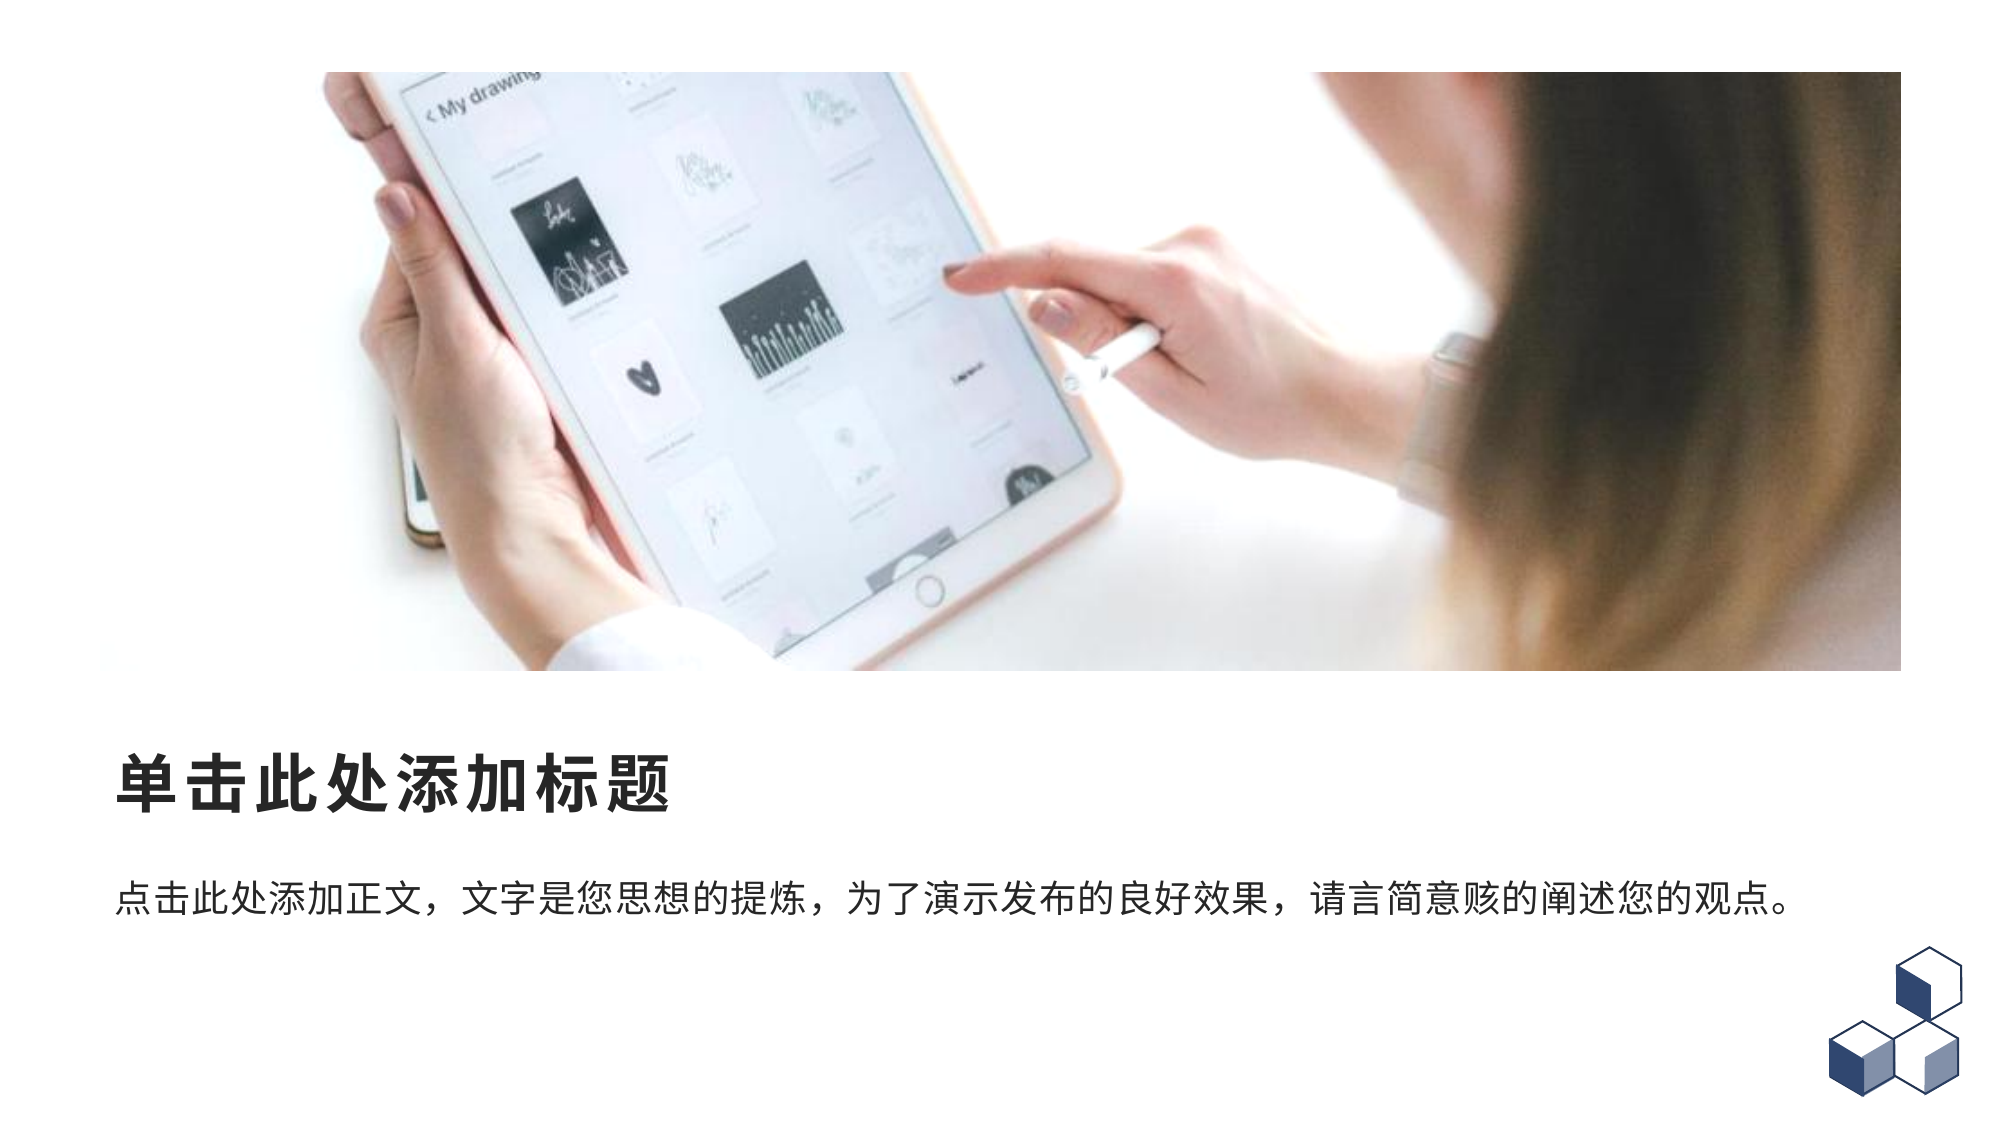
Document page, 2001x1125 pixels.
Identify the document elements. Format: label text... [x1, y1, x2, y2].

text_box 单击此处添加标题 [99, 735, 1900, 829]
picture [100, 72, 1901, 671]
text_box 点击此处添加正文，文字是您思想的提炼，为了演示发布的良好效果，请言简意赅的阐述您的观点。 [99, 853, 1900, 1025]
